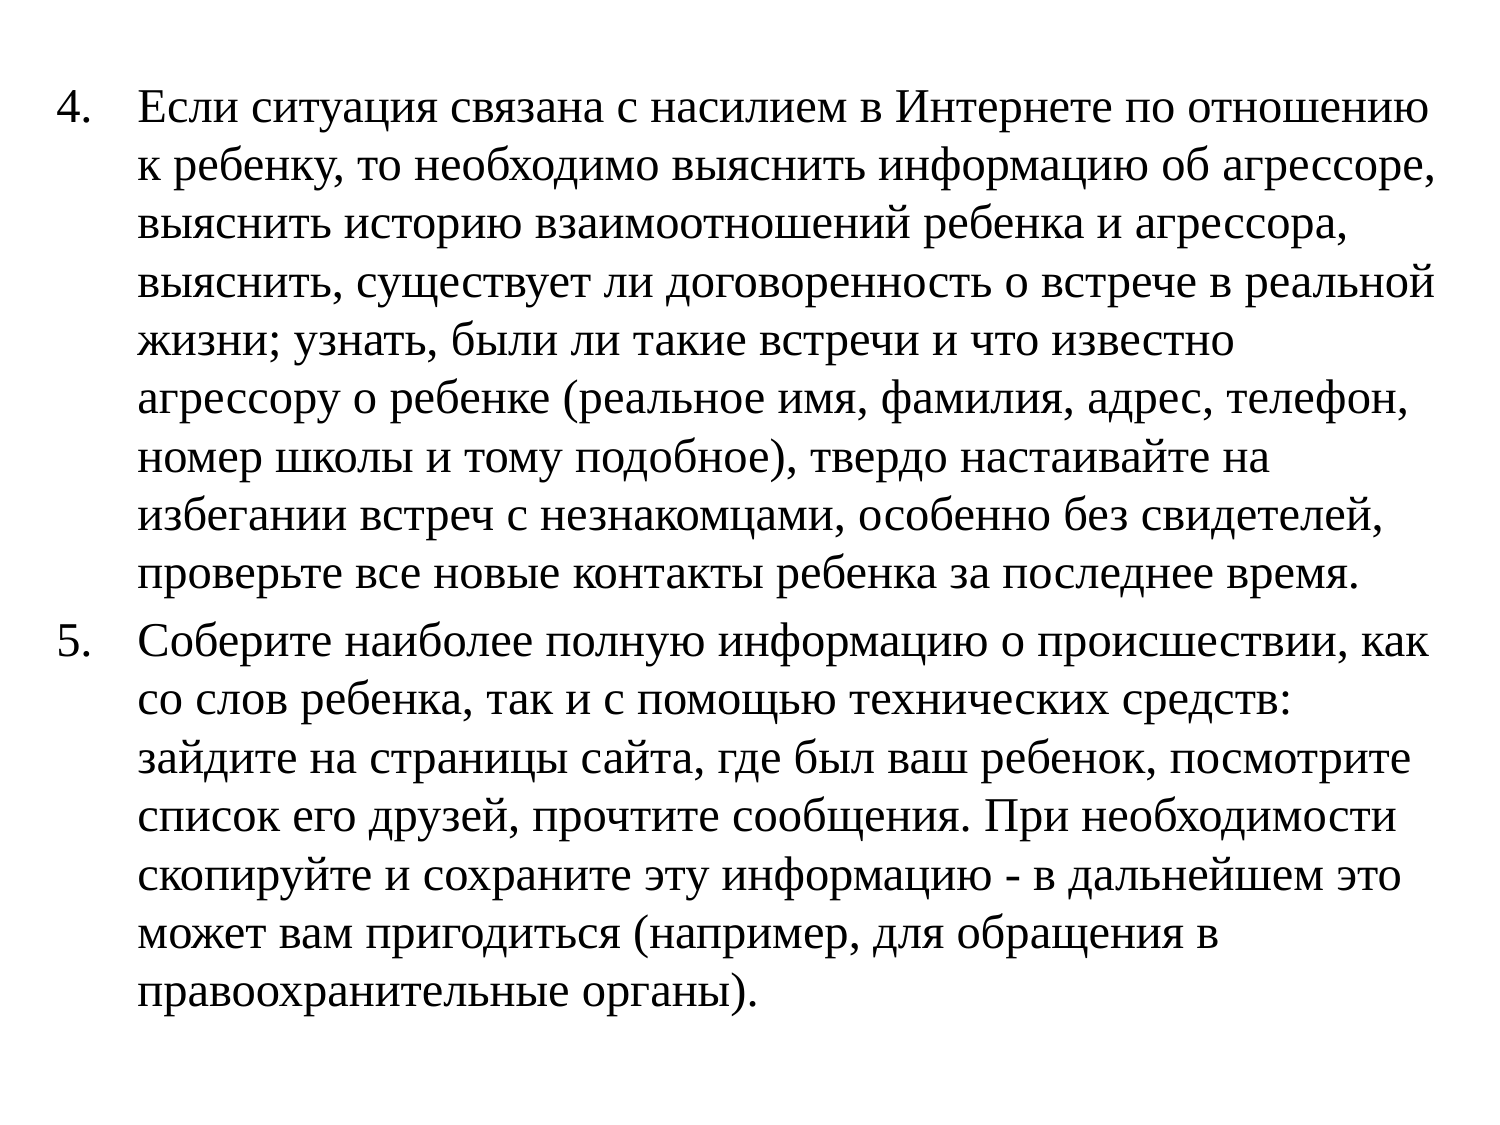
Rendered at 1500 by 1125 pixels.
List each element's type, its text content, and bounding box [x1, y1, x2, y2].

list Если ситуация связана с насилием в Интернете по отношению к ребенку, то необходимо выяснить информацию об агрессоре, выяснить историю взаимоотношений ребенка и агрессора, выяснить, существует ли договоренность о встрече в реальной жизни; узнать, были ли такие встречи и что известно агрессору о ребенке (реальное имя, фамилия, адрес, телефон, номер школы и тому подобное), твердо настаивайте на избегании встреч с незнакомцами, особенно без свидетелей, проверьте все новые контакты ребенка за последнее время. Соберите наиболее полную информацию о происшествии, как со слов ребенка, так и с помощью технических средств: зайдите на страницы сайта, где был ваш ребенок, посмотрите список его друзей, прочтите сообщения. При необходимости скопируйте и сохраните эту информацию - в дальнейшем это может вам пригодиться (например, для обращения в правоохранительные органы). [41, 66, 1459, 1094]
